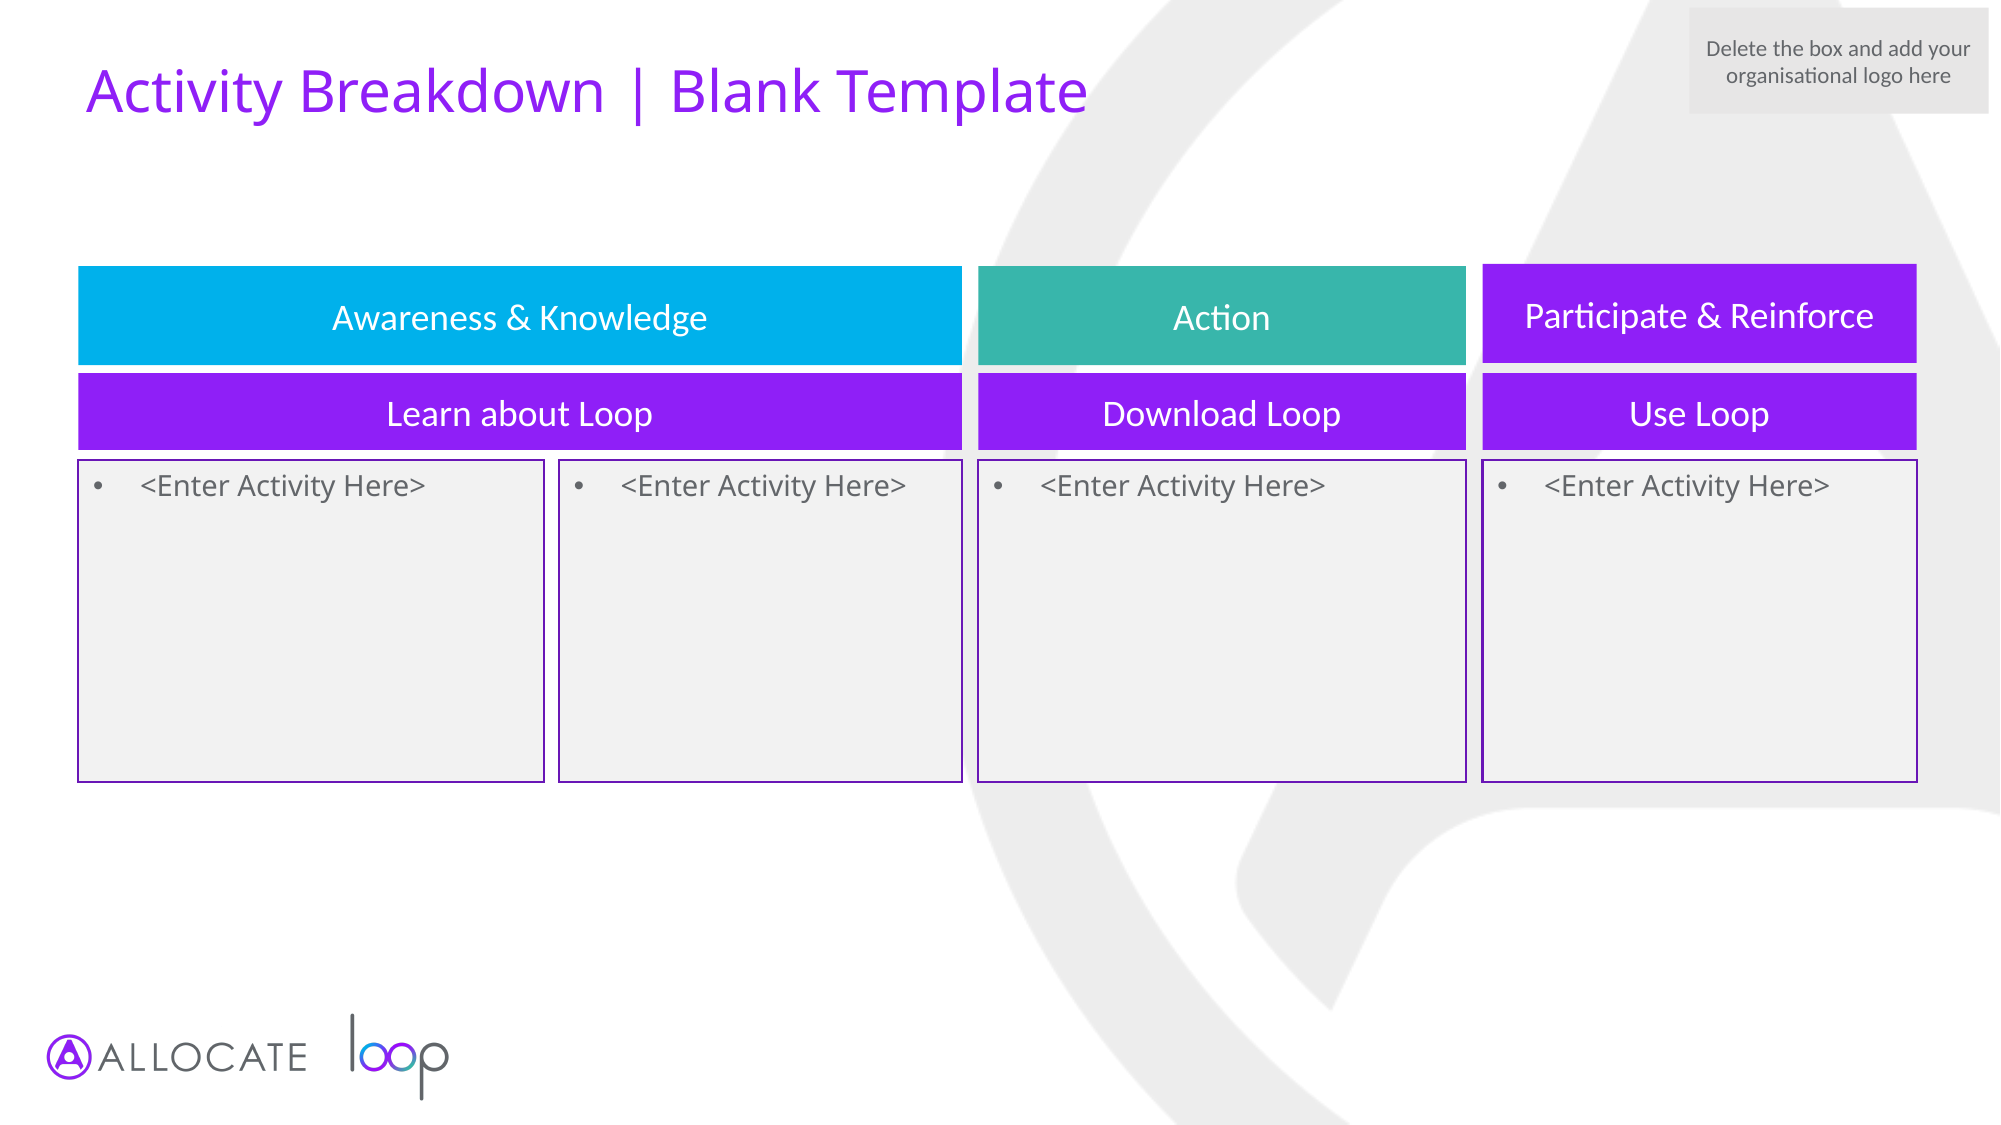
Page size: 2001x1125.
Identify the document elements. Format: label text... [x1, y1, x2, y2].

text_box <Enter Activity Here> [558, 459, 963, 783]
text_box Delete the box and add your organisational logo here [1688, 7, 1990, 115]
title Activity Breakdown | Blank Template [71, 26, 1116, 162]
text_box <Enter Activity Here> [977, 459, 1467, 783]
picture [0, 0, 2000, 1125]
text_box <Enter Activity Here> [77, 459, 545, 783]
text_box Participate & Reinforce [1481, 263, 1918, 364]
text_box Action [977, 265, 1467, 366]
text_box <Enter Activity Here> [1481, 459, 1918, 783]
text_box Use Loop [1481, 372, 1918, 451]
text_box Learn about Loop [77, 372, 963, 451]
text_box Download Loop [977, 372, 1467, 451]
text_box Awareness & Knowledge [77, 265, 963, 366]
